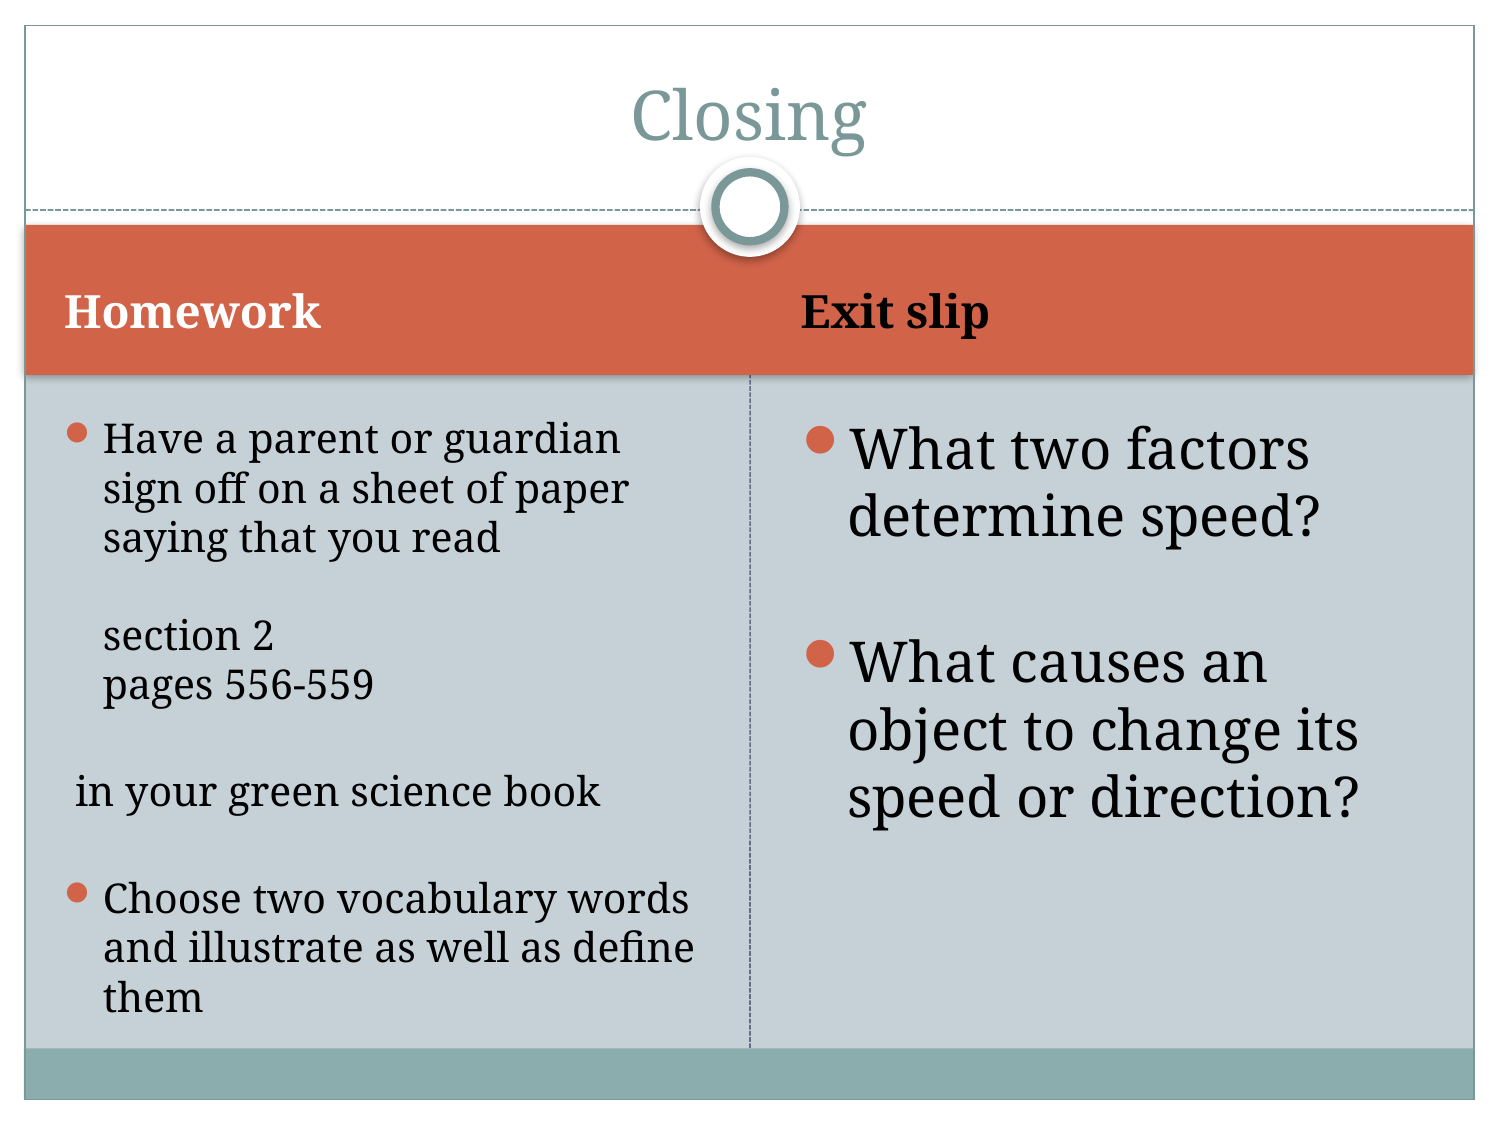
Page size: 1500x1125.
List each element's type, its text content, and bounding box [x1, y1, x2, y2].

list Have a parent or guardian sign off on a sheet of paper saying that you read section 2 pages 556-559 in your green science book Choose two vocabulary words and illustrate as well as define them [49, 405, 713, 1032]
list What two factors determine speed? What causes an object to change its speed or direction? [787, 405, 1450, 1033]
title Closing [49, 37, 1450, 162]
list Exit slip [785, 249, 1450, 371]
list Homework [48, 249, 714, 371]
